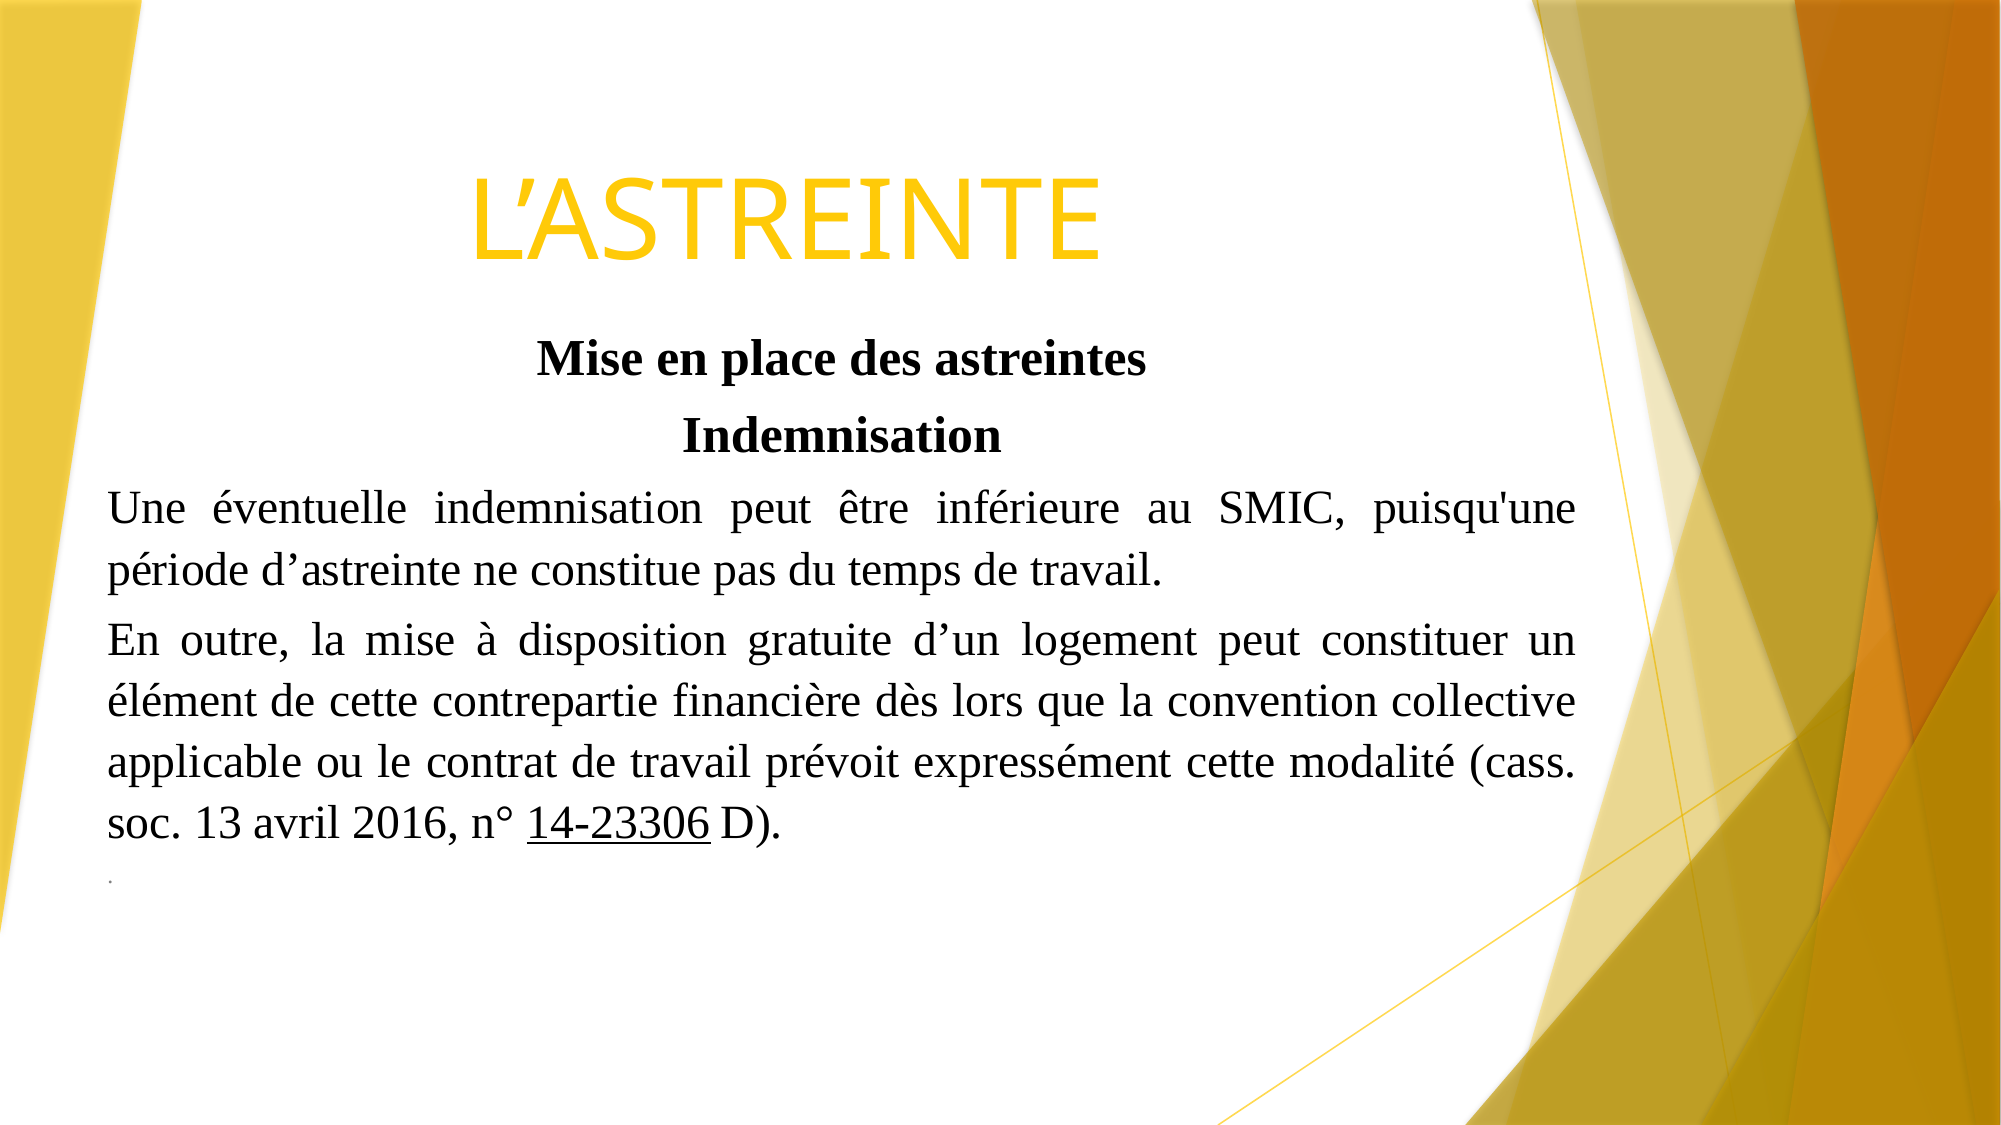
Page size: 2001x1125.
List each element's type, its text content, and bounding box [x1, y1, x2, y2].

title L’ASTREINTE [163, 19, 1438, 289]
subtitle Mise en place des astreintes Indemnisation Une éventuelle indemnisation peut être inférieure au SMIC, puisqu'une période d’astreinte ne constitue pas du temps de travail. En outre, la mise à disposition gratuite d’un logement peut constituer un élément de cette contrepartie financière dès lors que la convention collective applicable ou le contrat de travail prévoit expressément cette modalité (cass. soc. 13 avril 2016, n° 14-23306 D). . [92, 289, 1593, 937]
